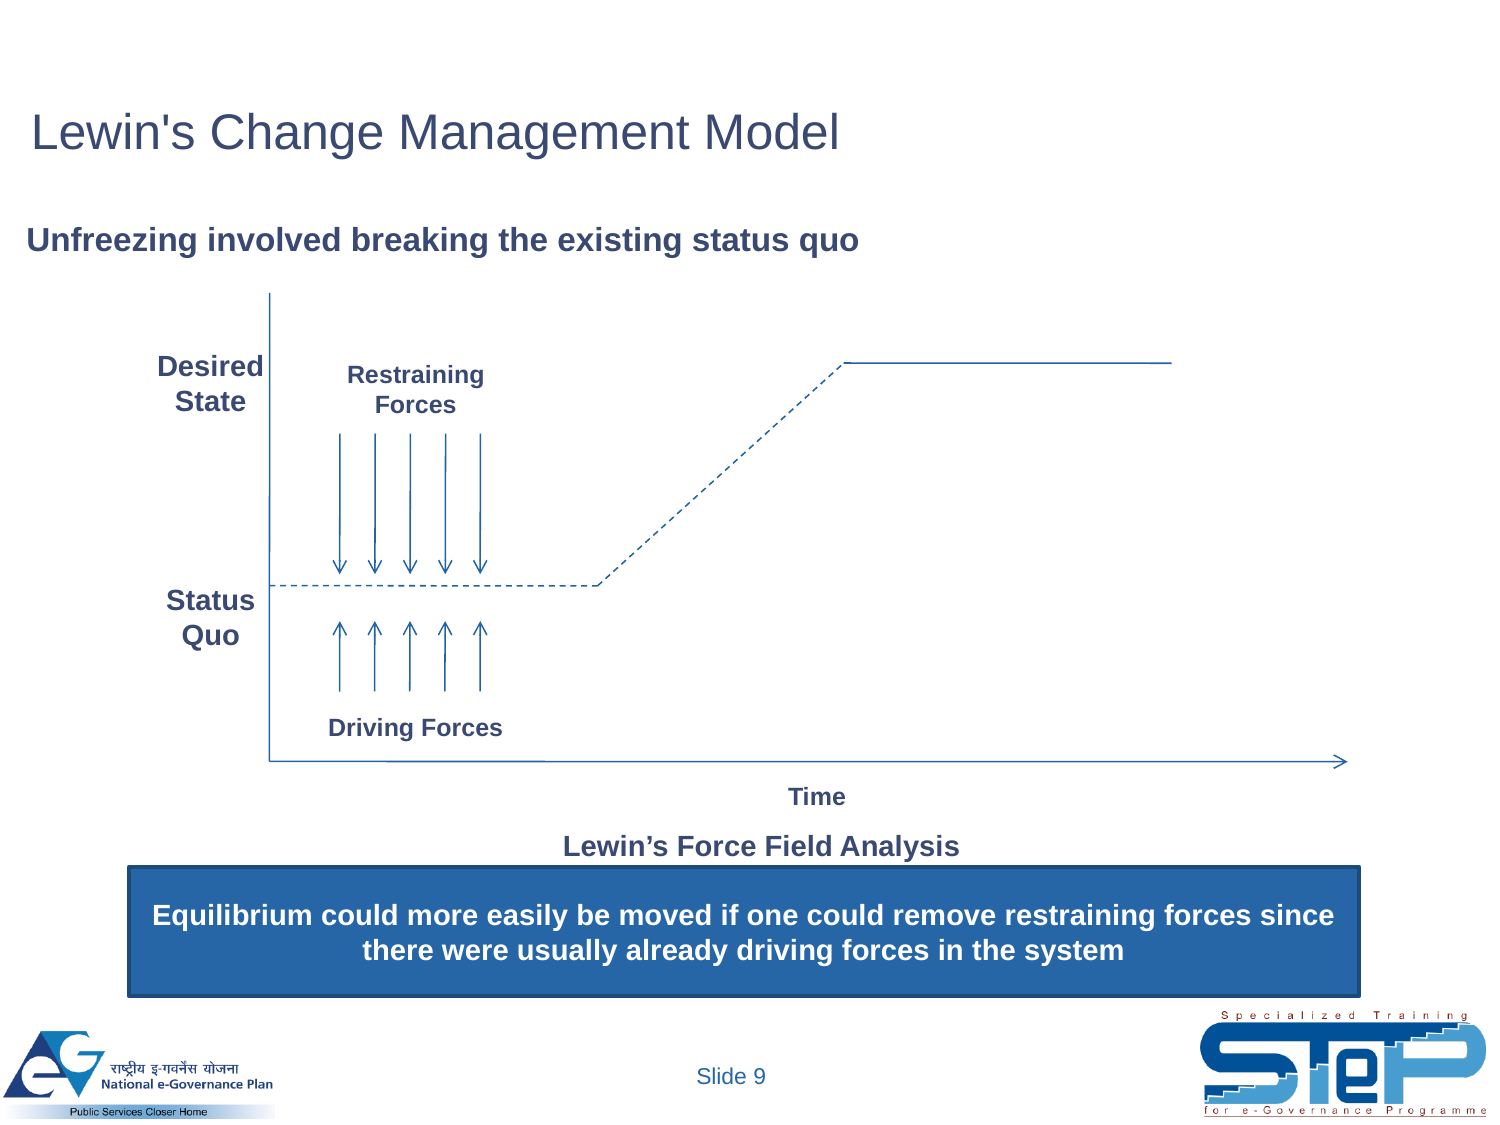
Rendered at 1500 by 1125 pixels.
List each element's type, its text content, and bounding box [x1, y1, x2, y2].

text_box Equilibrium could more easily be moved if one could remove restraining forces since there were usually already driving forces in the system [127, 865, 1361, 998]
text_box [128, 292, 1348, 821]
title Lewin's Change Management Model [30, 99, 1476, 235]
text_box Unfreezing involved breaking the existing status quo [11, 210, 1043, 266]
picture [2, 1031, 275, 1119]
picture [1200, 1011, 1486, 1117]
text_box Lewin’s Force Field Analysis [246, 829, 1278, 865]
